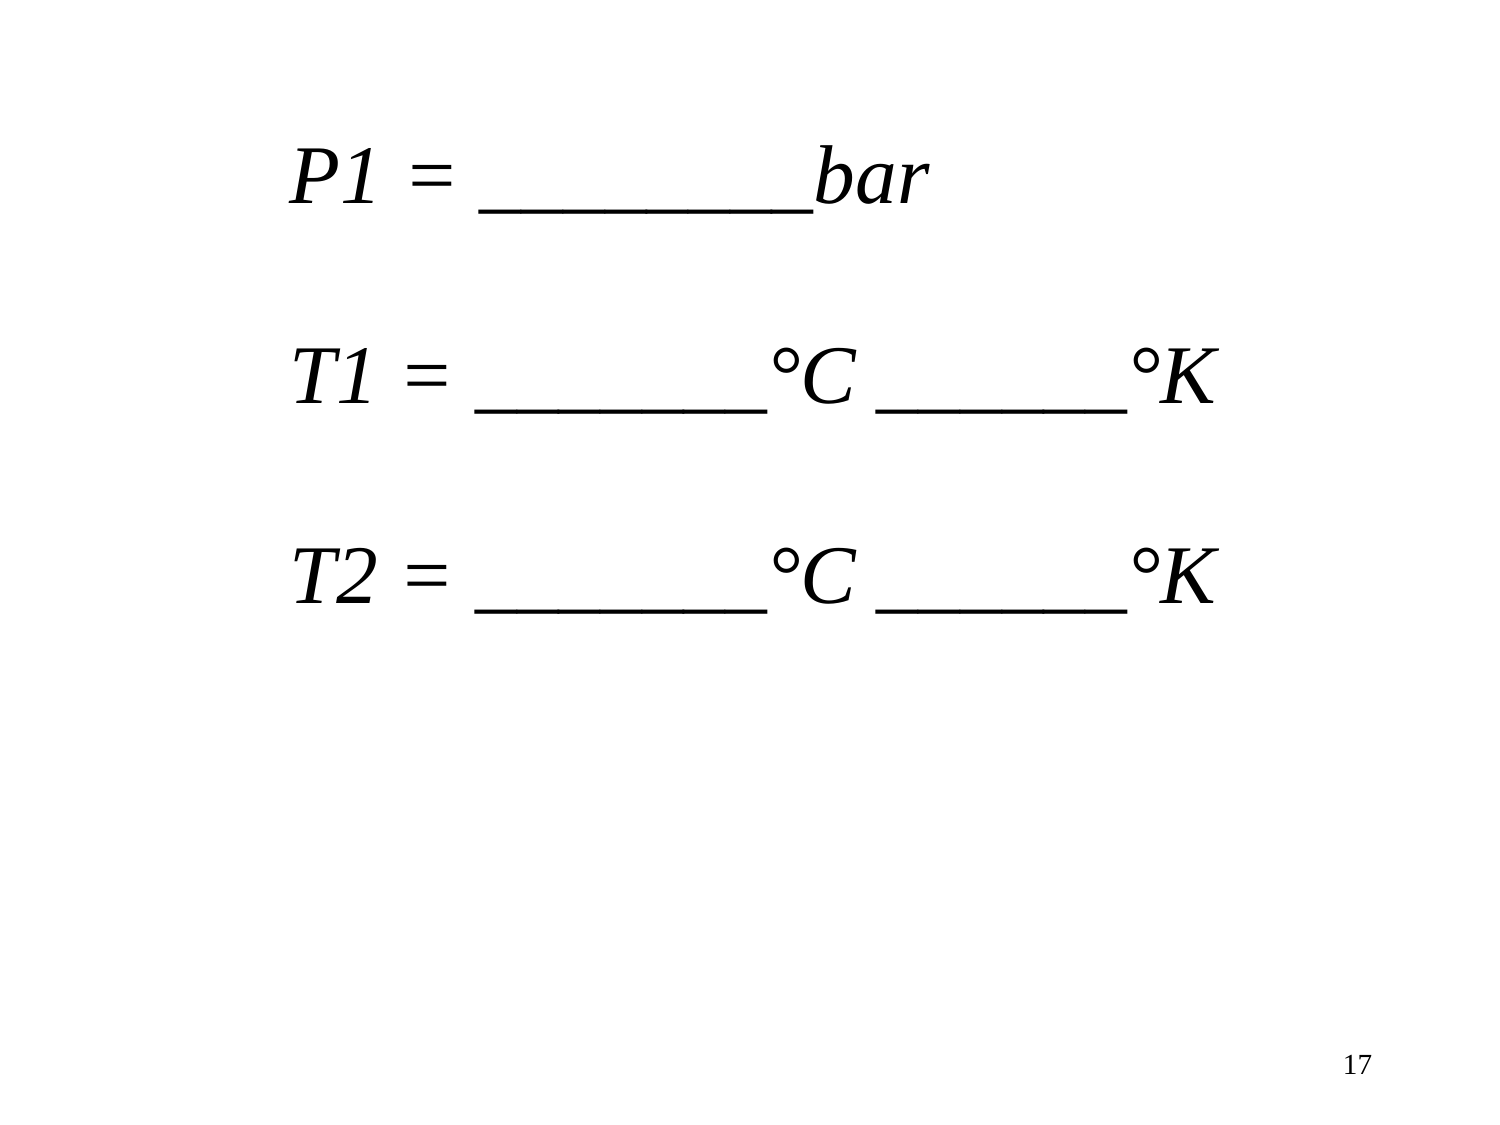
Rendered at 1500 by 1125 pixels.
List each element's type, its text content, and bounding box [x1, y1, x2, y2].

text_box P1 = ________bar T1 = _______°C ______°K T2 = _______°C ______°K [274, 112, 1263, 628]
slide_number 17 [1074, 1024, 1388, 1101]
